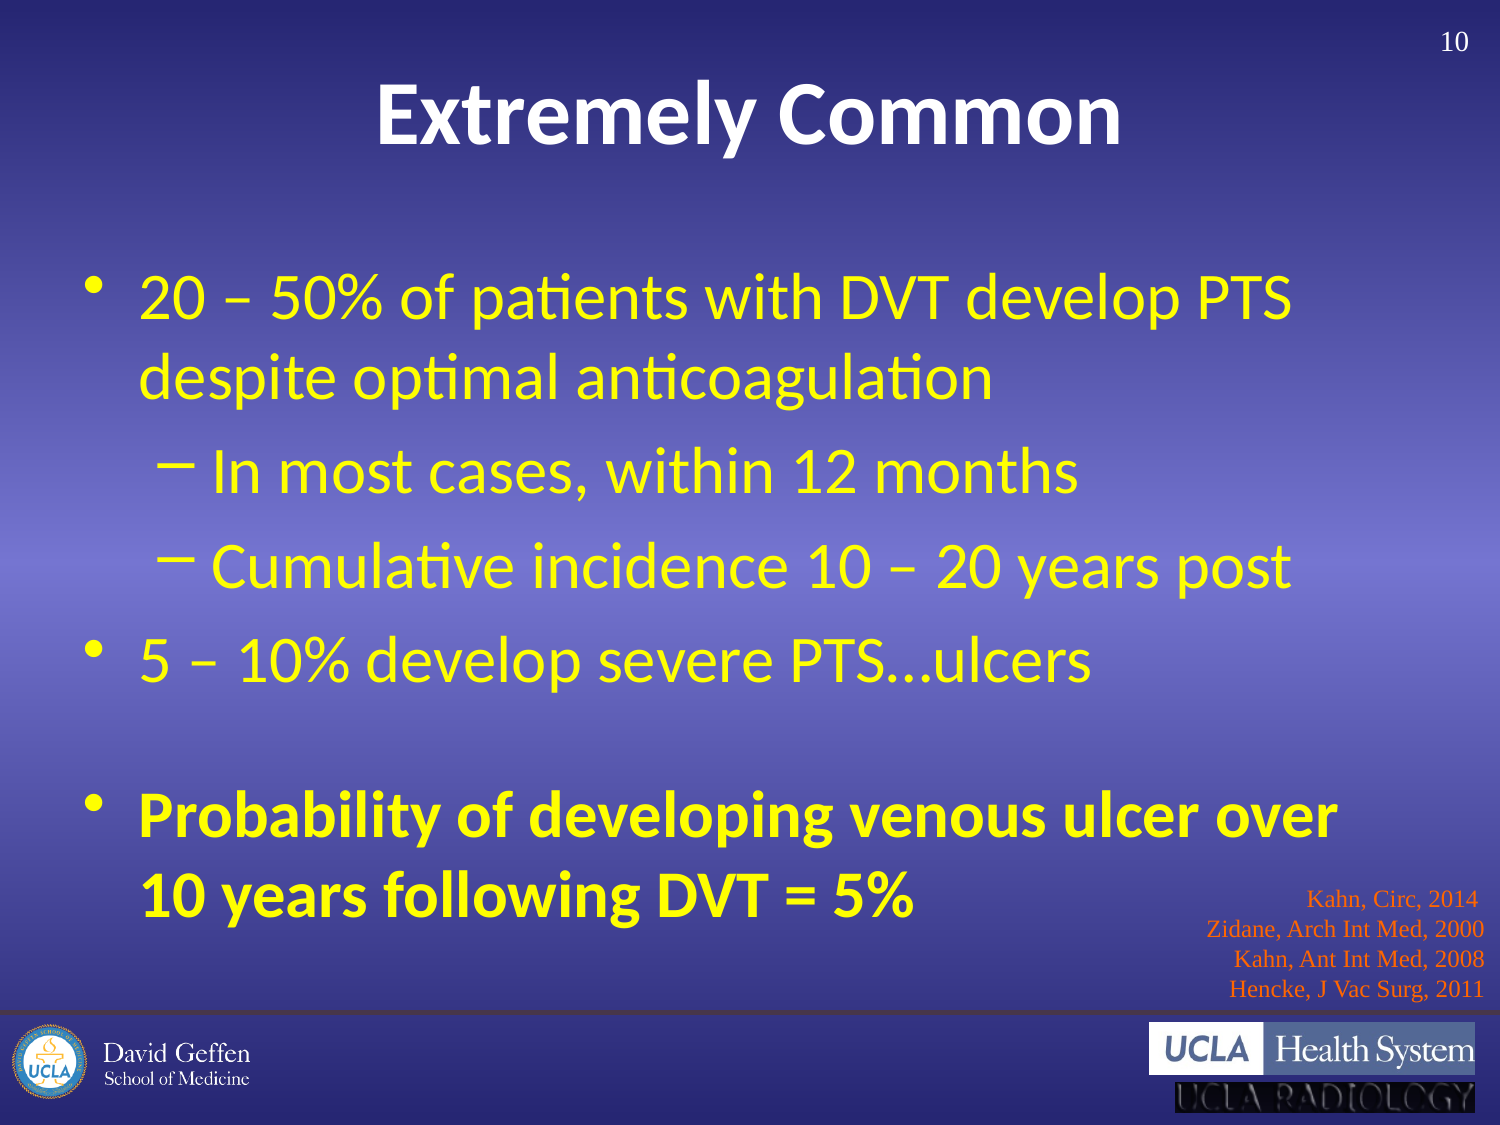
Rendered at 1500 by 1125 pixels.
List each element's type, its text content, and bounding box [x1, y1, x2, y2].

slide_number 10 [1425, 15, 1500, 75]
list 20 – 50% of patients with DVT develop PTS despite optimal anticoagulation In most cases, within 12 months Cumulative incidence 10 – 20 years post 5 – 10% develop severe PTS…ulcers Probability of developing venous ulcer over 10 years following DVT = 5% [74, 244, 1426, 1109]
picture [1426, 1022, 1475, 1075]
picture [1175, 1082, 1475, 1113]
picture [12, 1024, 74, 1099]
text_box Kahn, Circ, 2014 Zidane, Arch Int Med, 2000 Kahn, Ant Int Med, 2008 Hencke, J Vac Surg, 2011 [1198, 874, 1493, 1010]
title Extremely Common [74, 44, 1426, 244]
